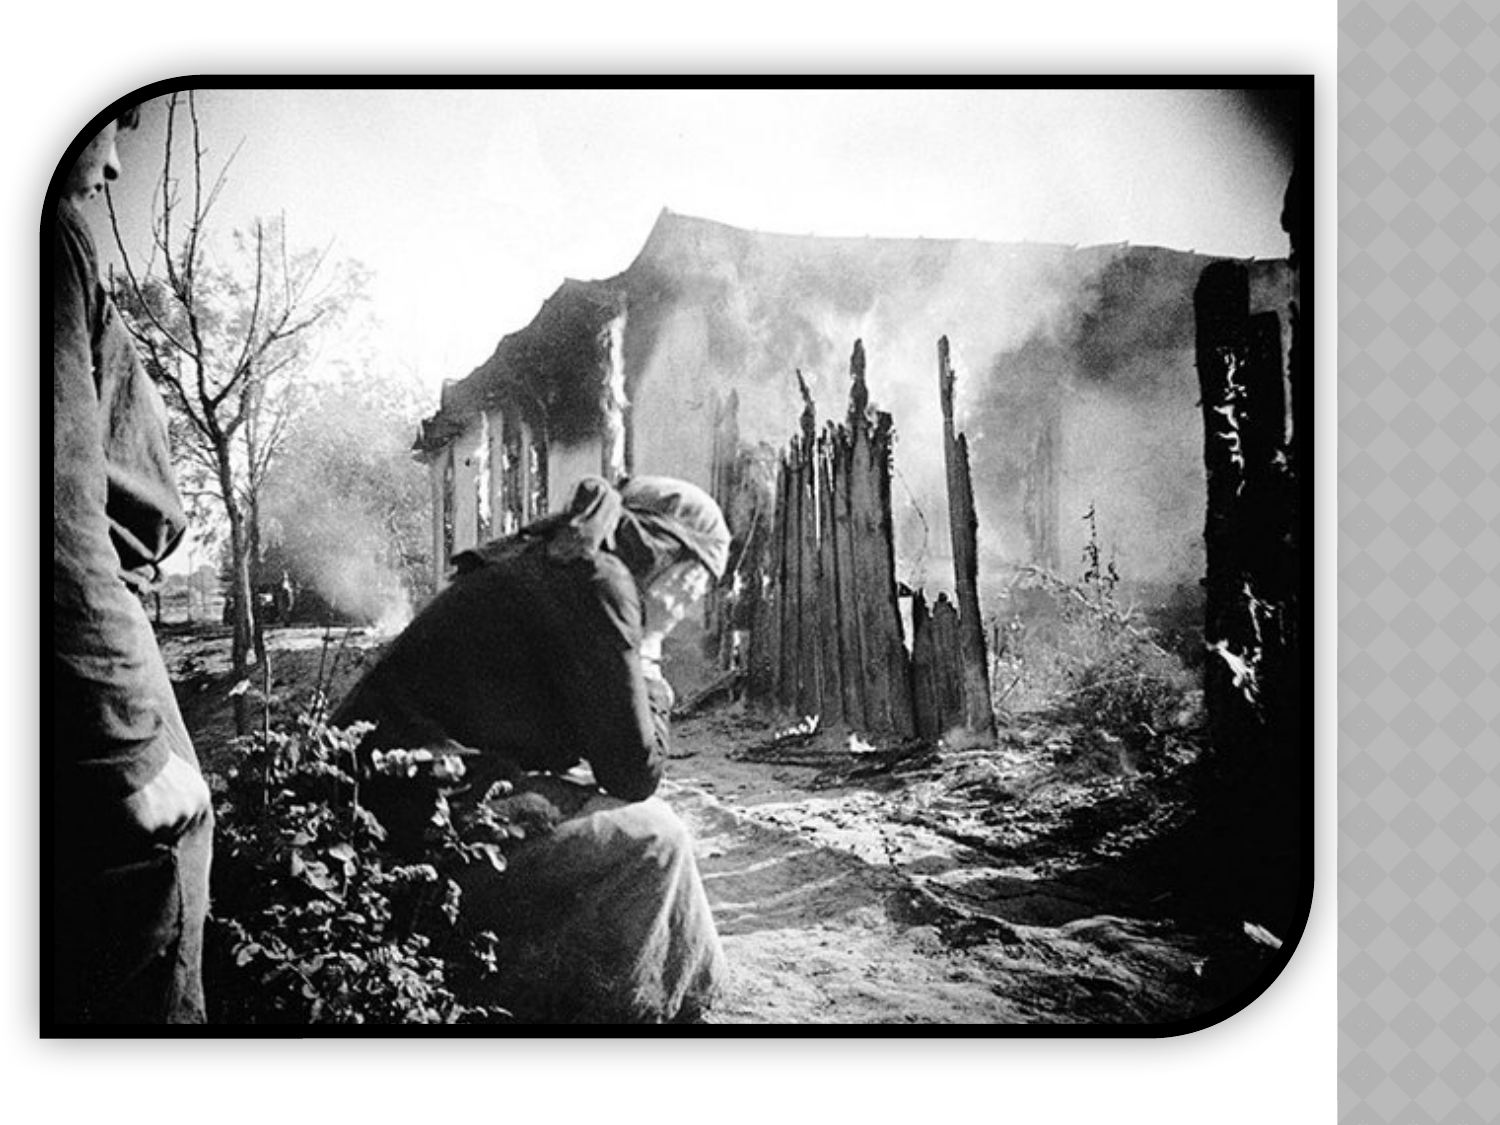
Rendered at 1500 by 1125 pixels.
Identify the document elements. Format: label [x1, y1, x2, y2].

picture [46, 81, 1308, 1032]
